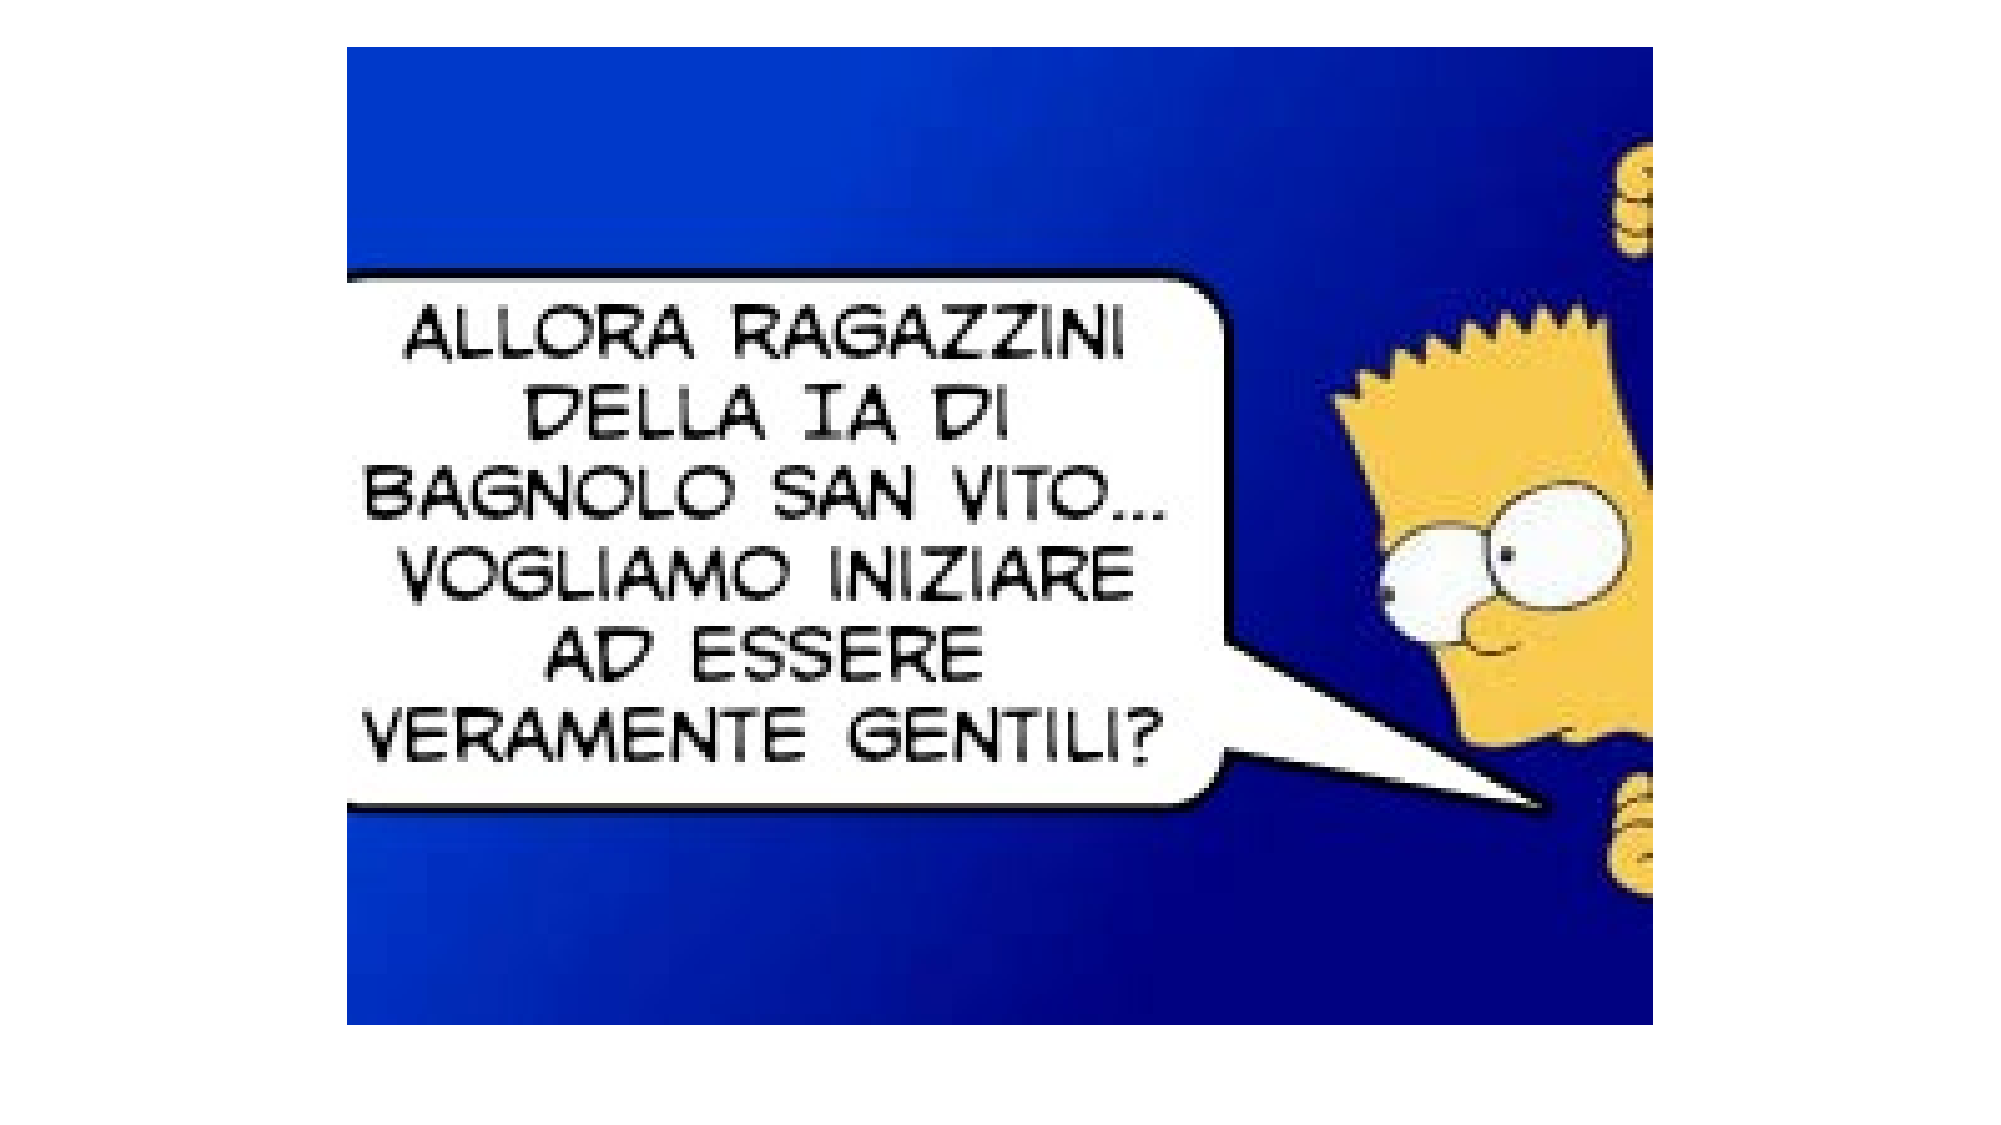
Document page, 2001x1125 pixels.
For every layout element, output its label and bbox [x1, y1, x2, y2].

list [347, 47, 1653, 1025]
